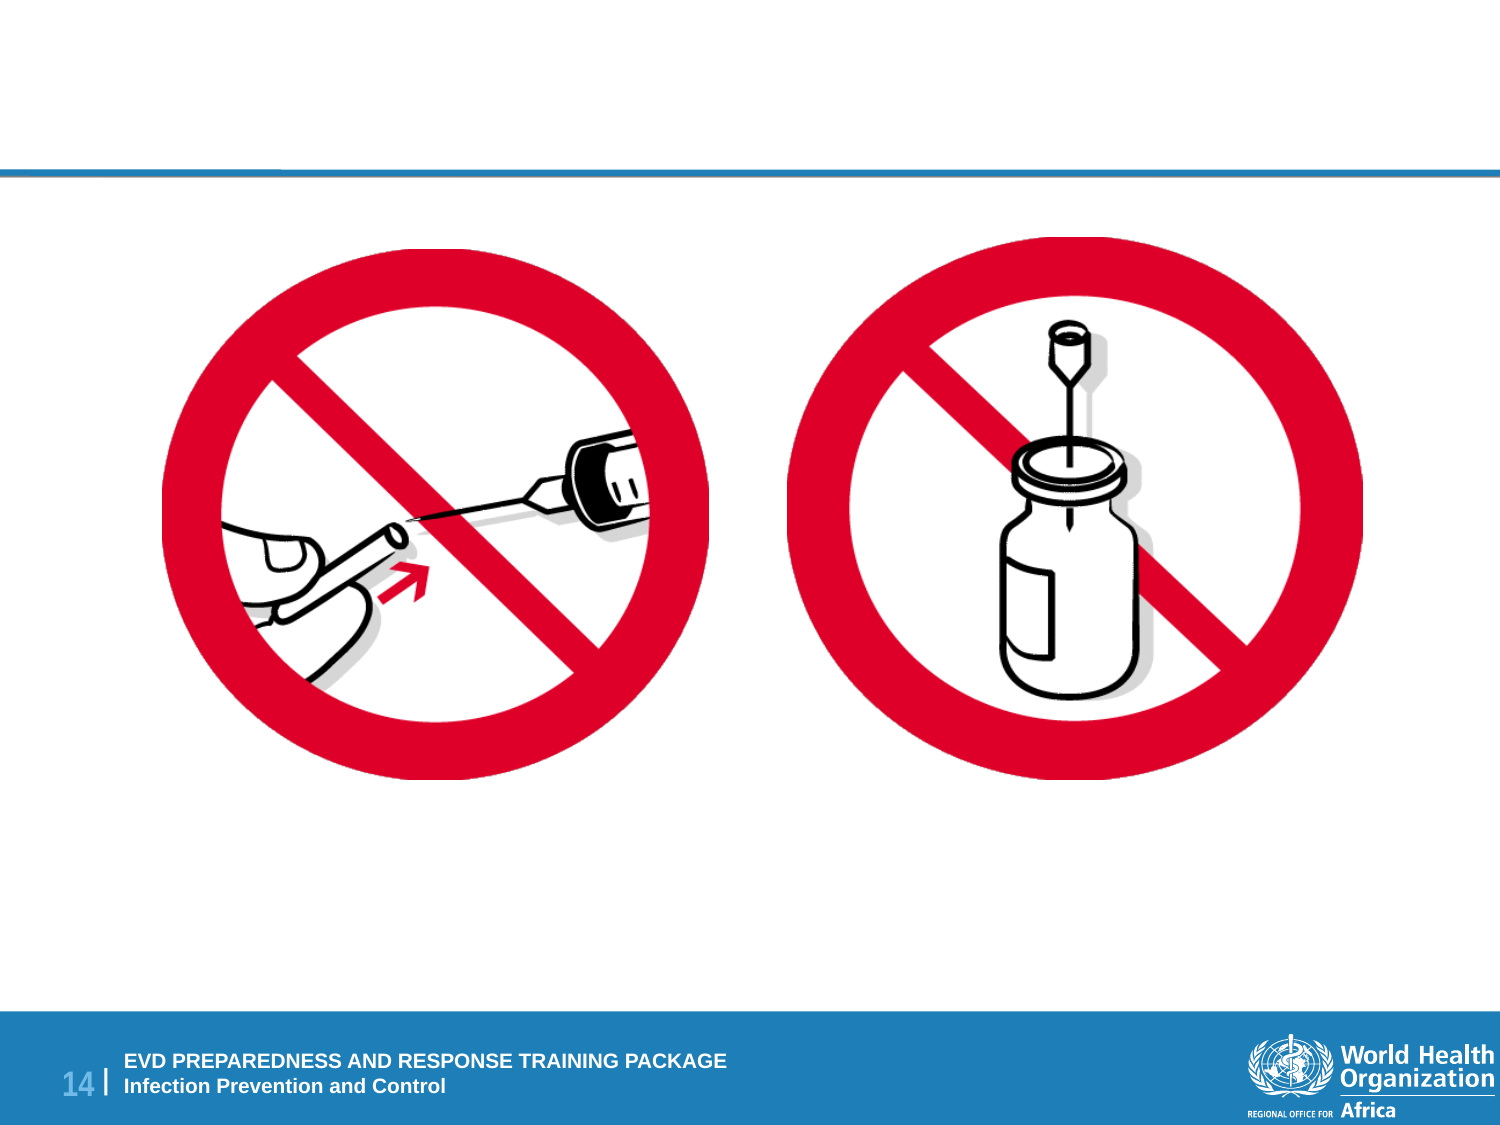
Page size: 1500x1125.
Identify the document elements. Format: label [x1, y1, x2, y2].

picture [787, 237, 1363, 781]
picture [162, 249, 709, 781]
